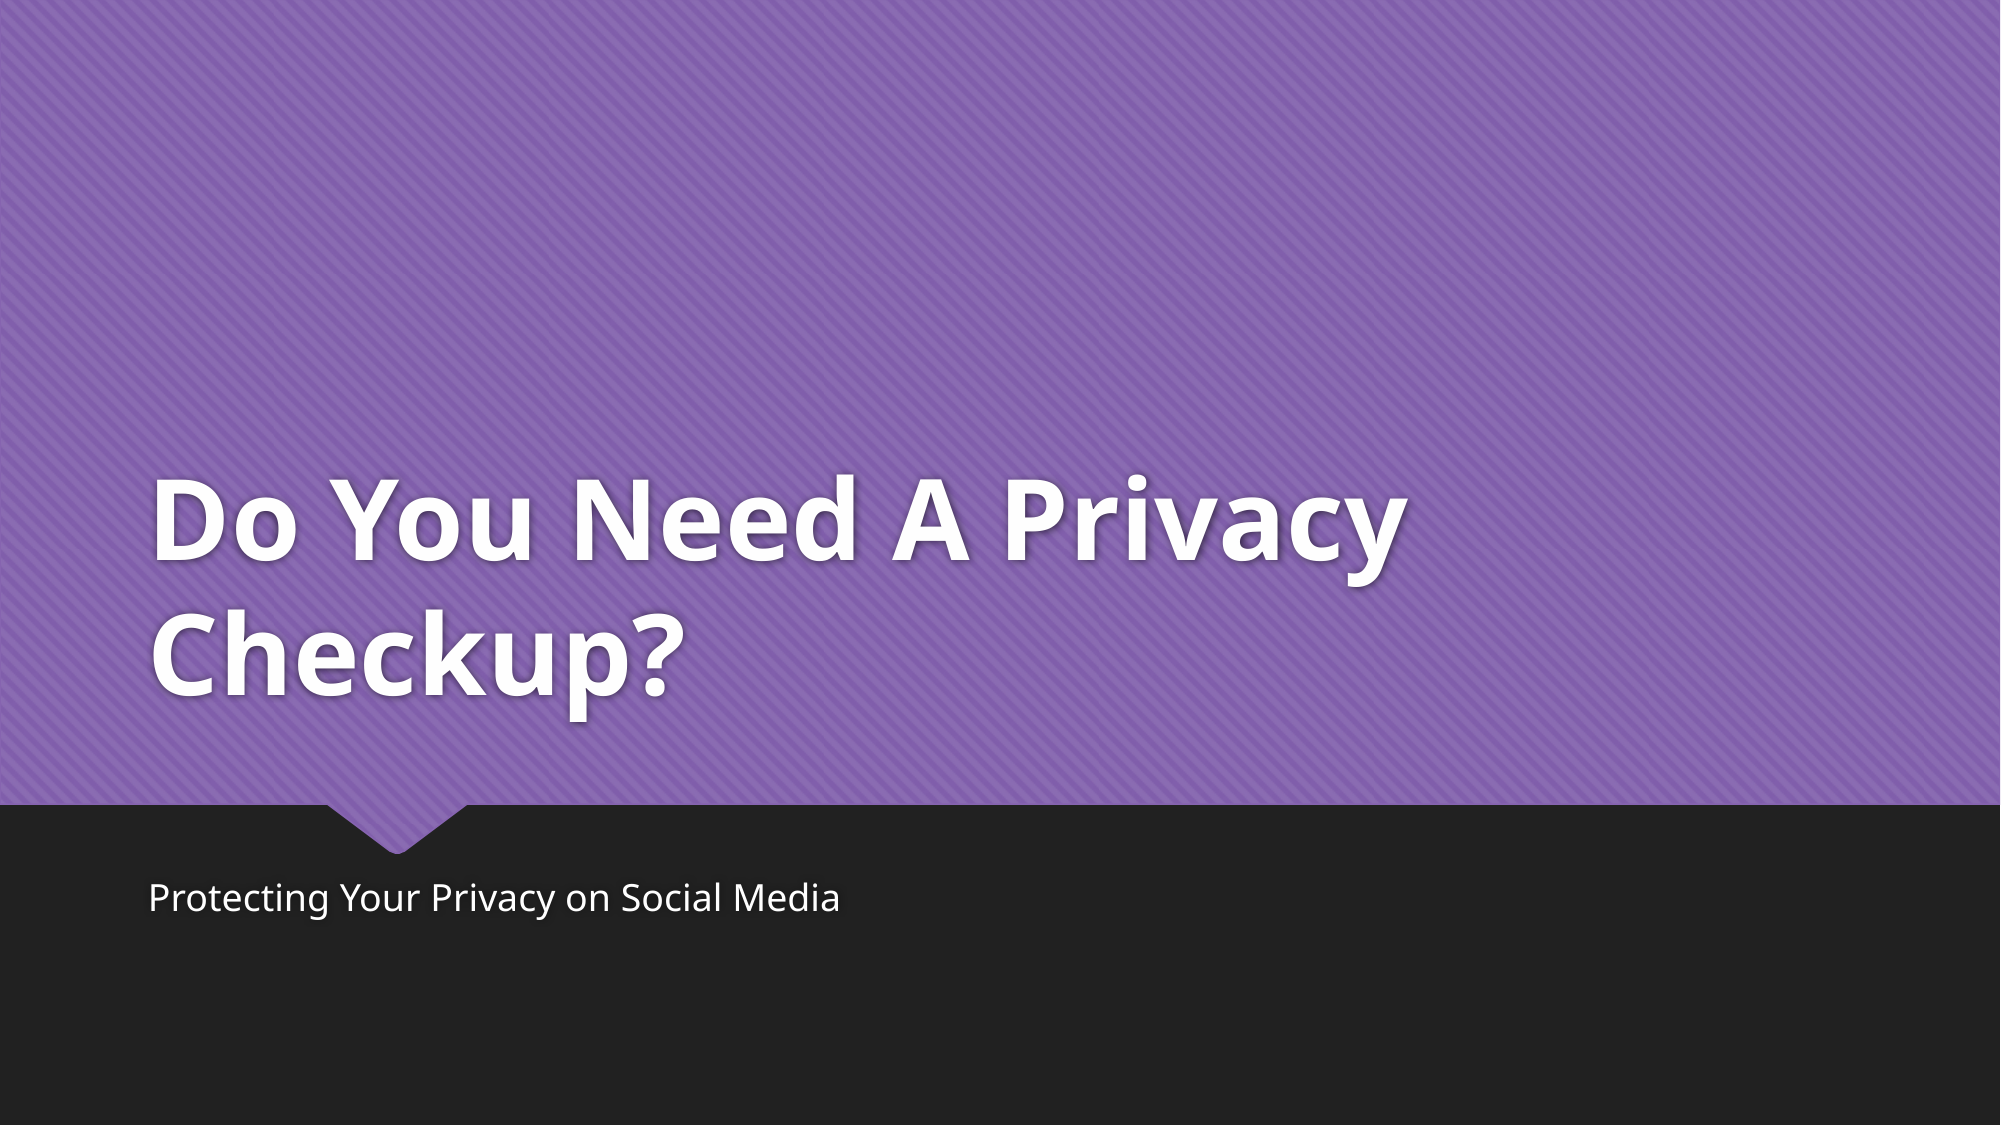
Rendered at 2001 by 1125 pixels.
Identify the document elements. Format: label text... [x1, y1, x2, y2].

subtitle Protecting Your Privacy on Social Media [132, 866, 1868, 938]
title Do You Need A Privacy Checkup? [132, 237, 1868, 726]
